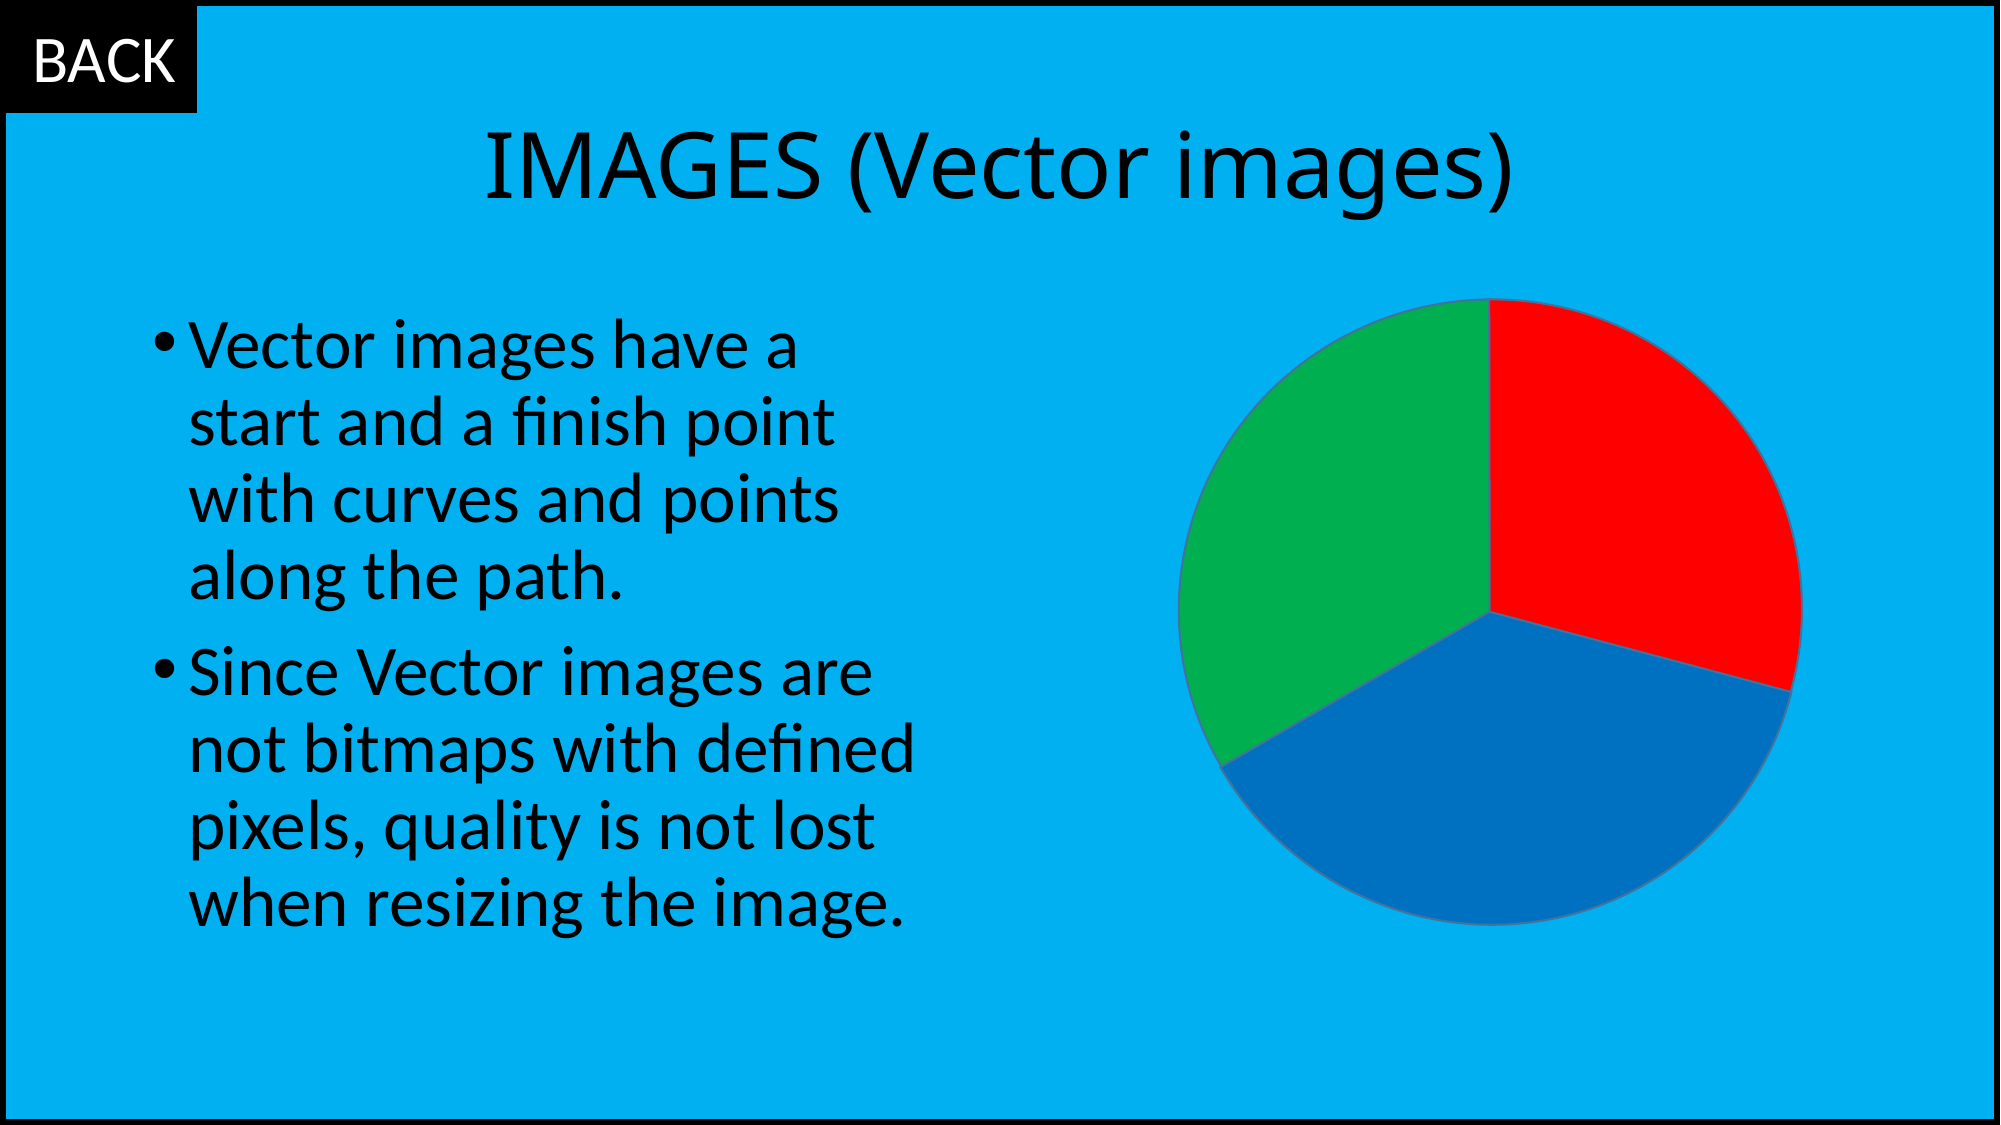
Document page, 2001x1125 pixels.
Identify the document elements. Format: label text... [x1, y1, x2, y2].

text_box [1177, 298, 1488, 766]
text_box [0, 0, 197, 113]
text_box [0, 0, 2000, 1125]
text_box [1488, 298, 1803, 691]
text_box IMAGES (Vector images) [137, 59, 1863, 278]
text_box Vector images have a start and a finish point with curves and points along the path. Since Vector images are not bitmaps with defined pixels, quality is not lost when resizing the image. [137, 299, 957, 1014]
text_box [1219, 610, 1793, 926]
